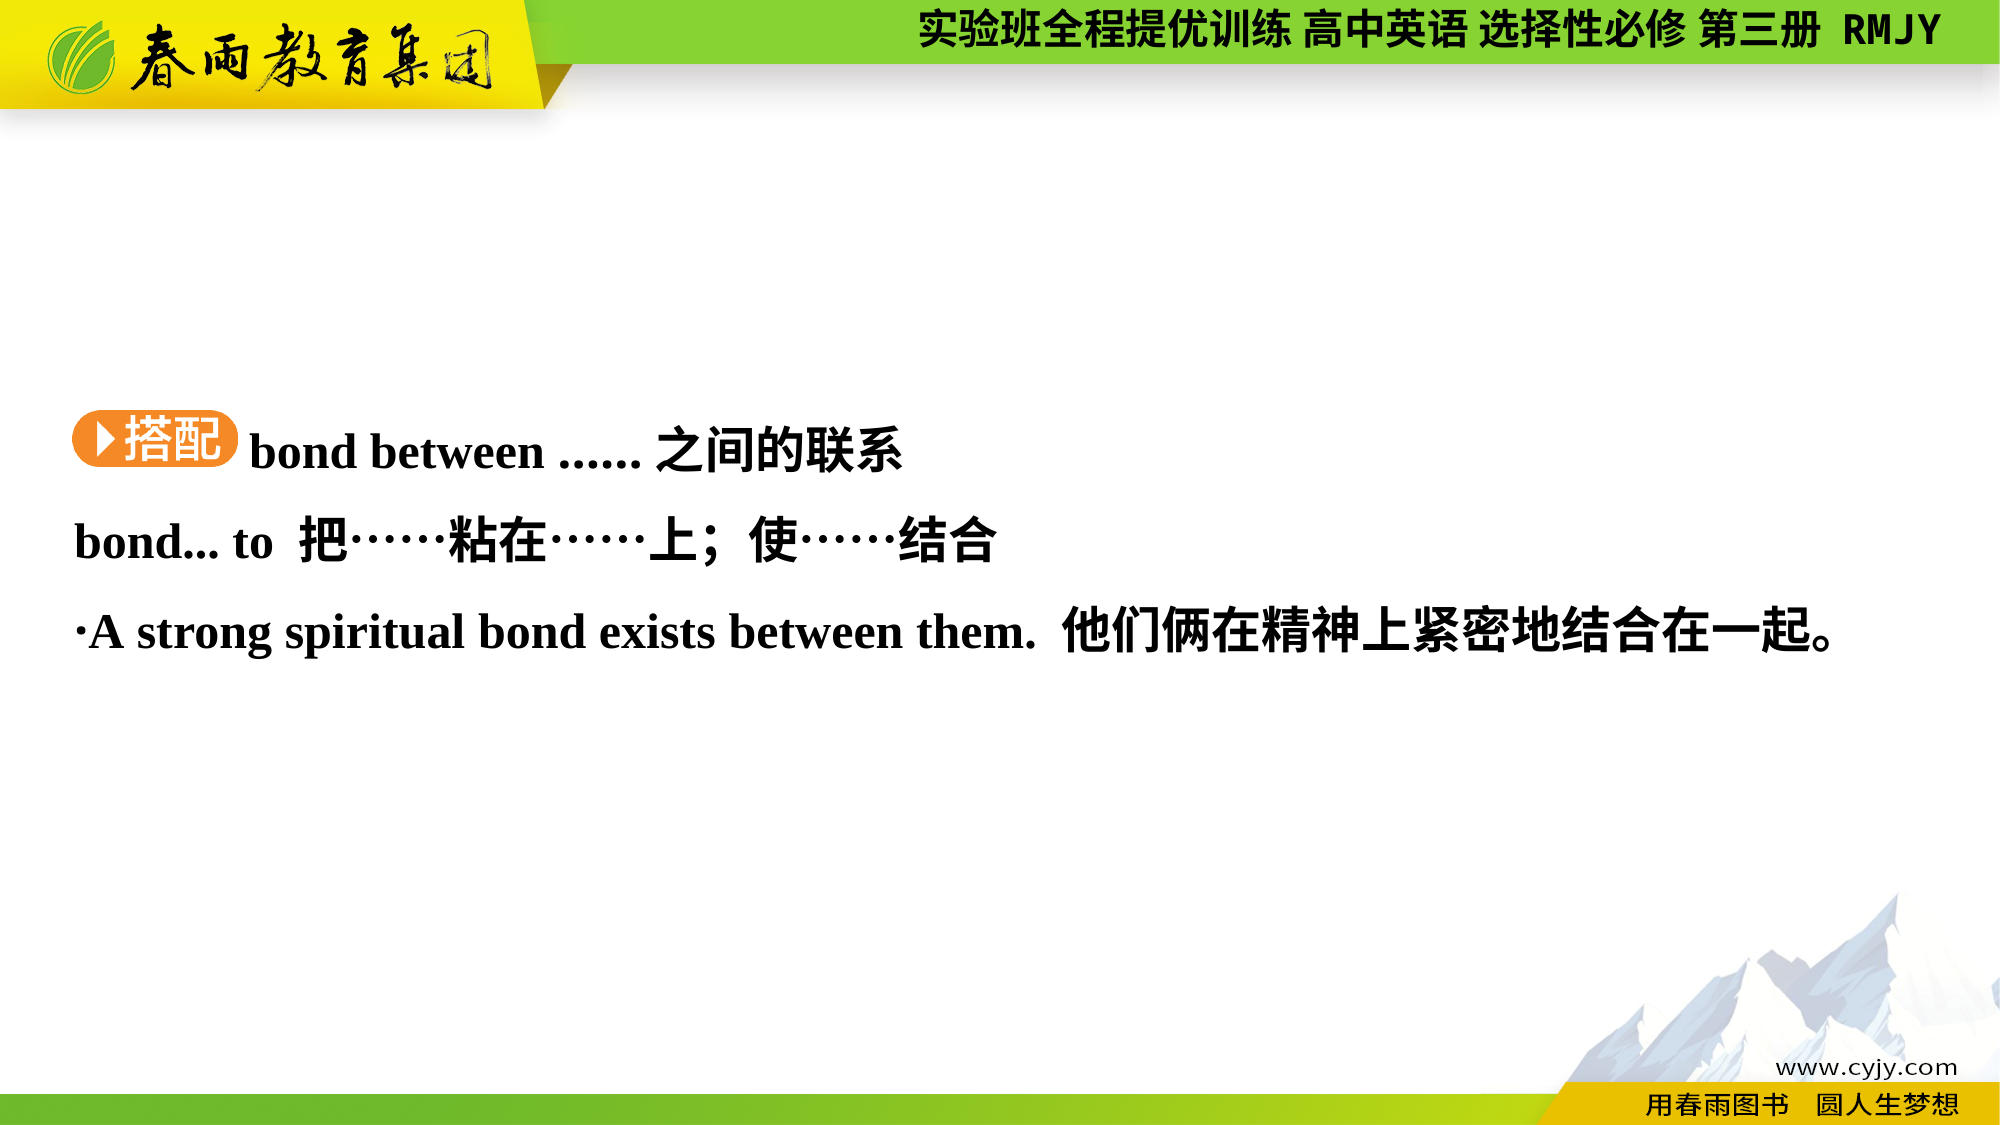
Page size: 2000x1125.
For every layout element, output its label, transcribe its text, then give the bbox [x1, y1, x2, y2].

picture [0, 0, 2000, 1125]
list bond between ……之间的联系 bond... to 把……粘在……上；使……结合 ·A strong spiritual bond exists between them. 他们俩在精神上紧密地结合在一起。 [59, 380, 1944, 657]
